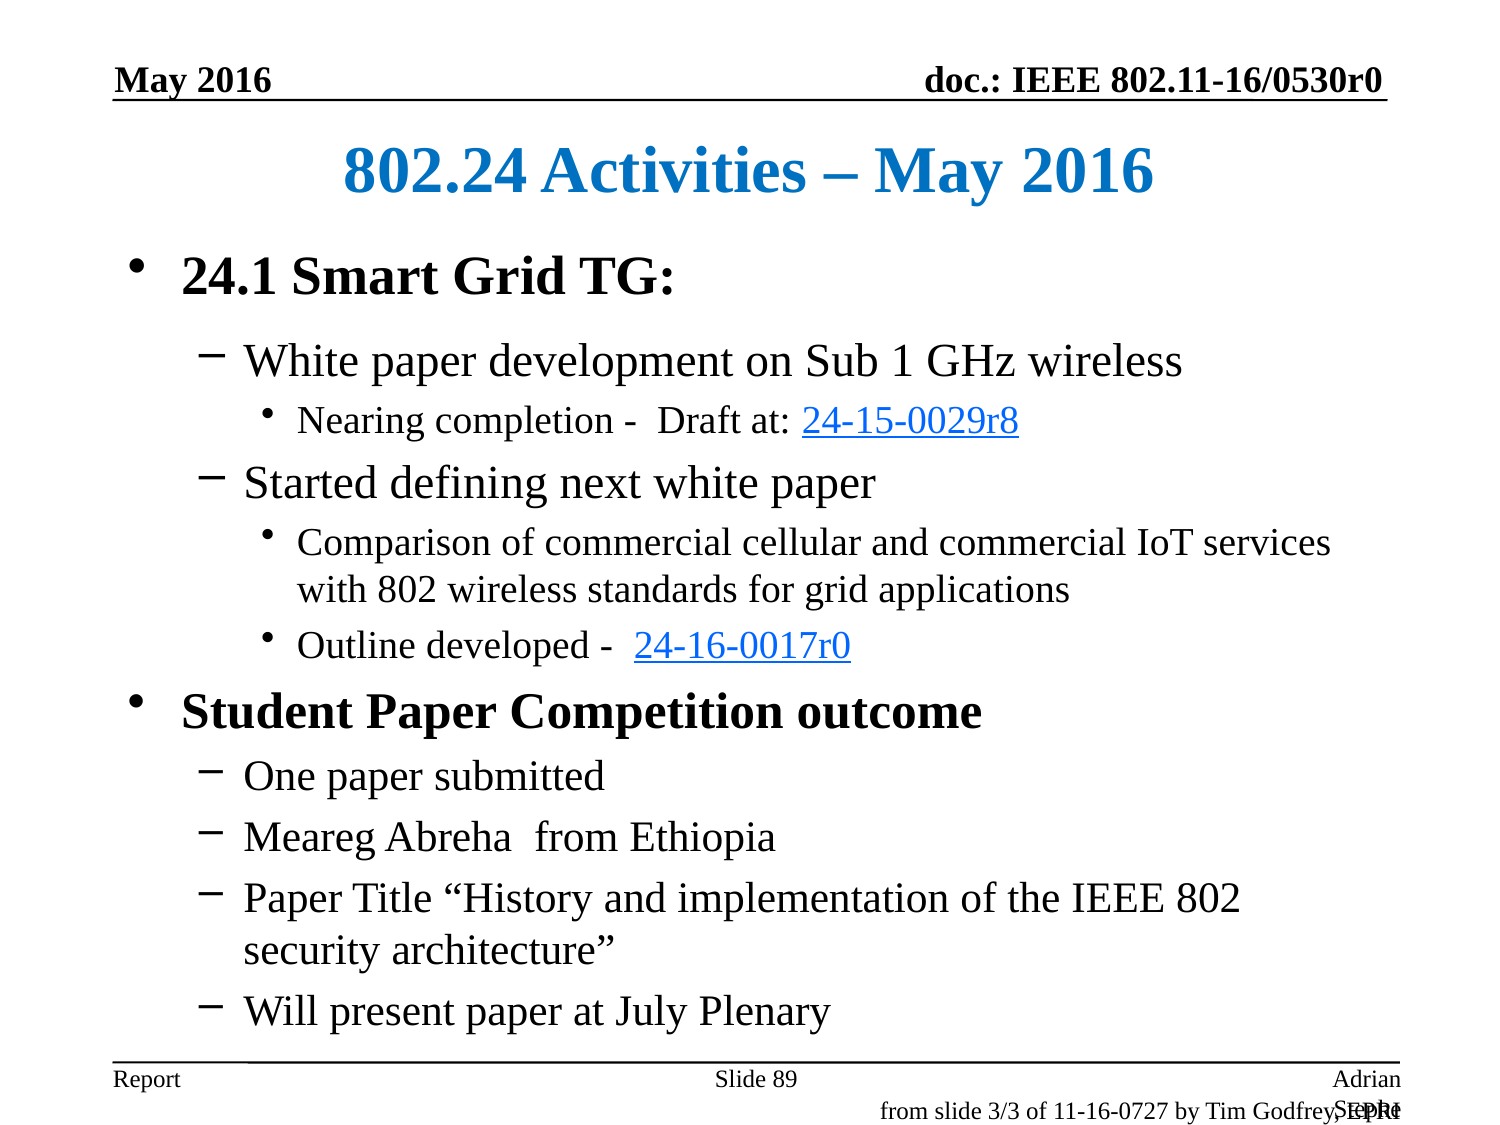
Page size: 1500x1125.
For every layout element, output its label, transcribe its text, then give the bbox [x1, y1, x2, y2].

footer Adrian Stephens, Intel Corporation [1324, 1061, 1402, 1087]
text_box from slide 3/3 of 11-16-0727 by Tim Godfrey, EPRI [343, 1087, 1417, 1125]
title 802.24 Activities – May 2016 [112, 124, 1388, 209]
slide_number Slide 89 [711, 1061, 801, 1087]
list 24.1 Smart Grid TG: White paper development on Sub 1 GHz wireless Nearing completion - Draft at: 24-15-0029r8 Started defining next white paper Comparison of commercial cellular and commercial IoT services with 802 wireless standards for grid applications Outline developed - 24-16-0017r0 Student Paper Competition outcome One paper submitted Meareg Abreha from Ethiopia Paper Title “History and implementation of the IEEE 802 security architecture” Will present paper at July Plenary [112, 231, 1388, 1047]
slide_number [114, 54, 374, 101]
